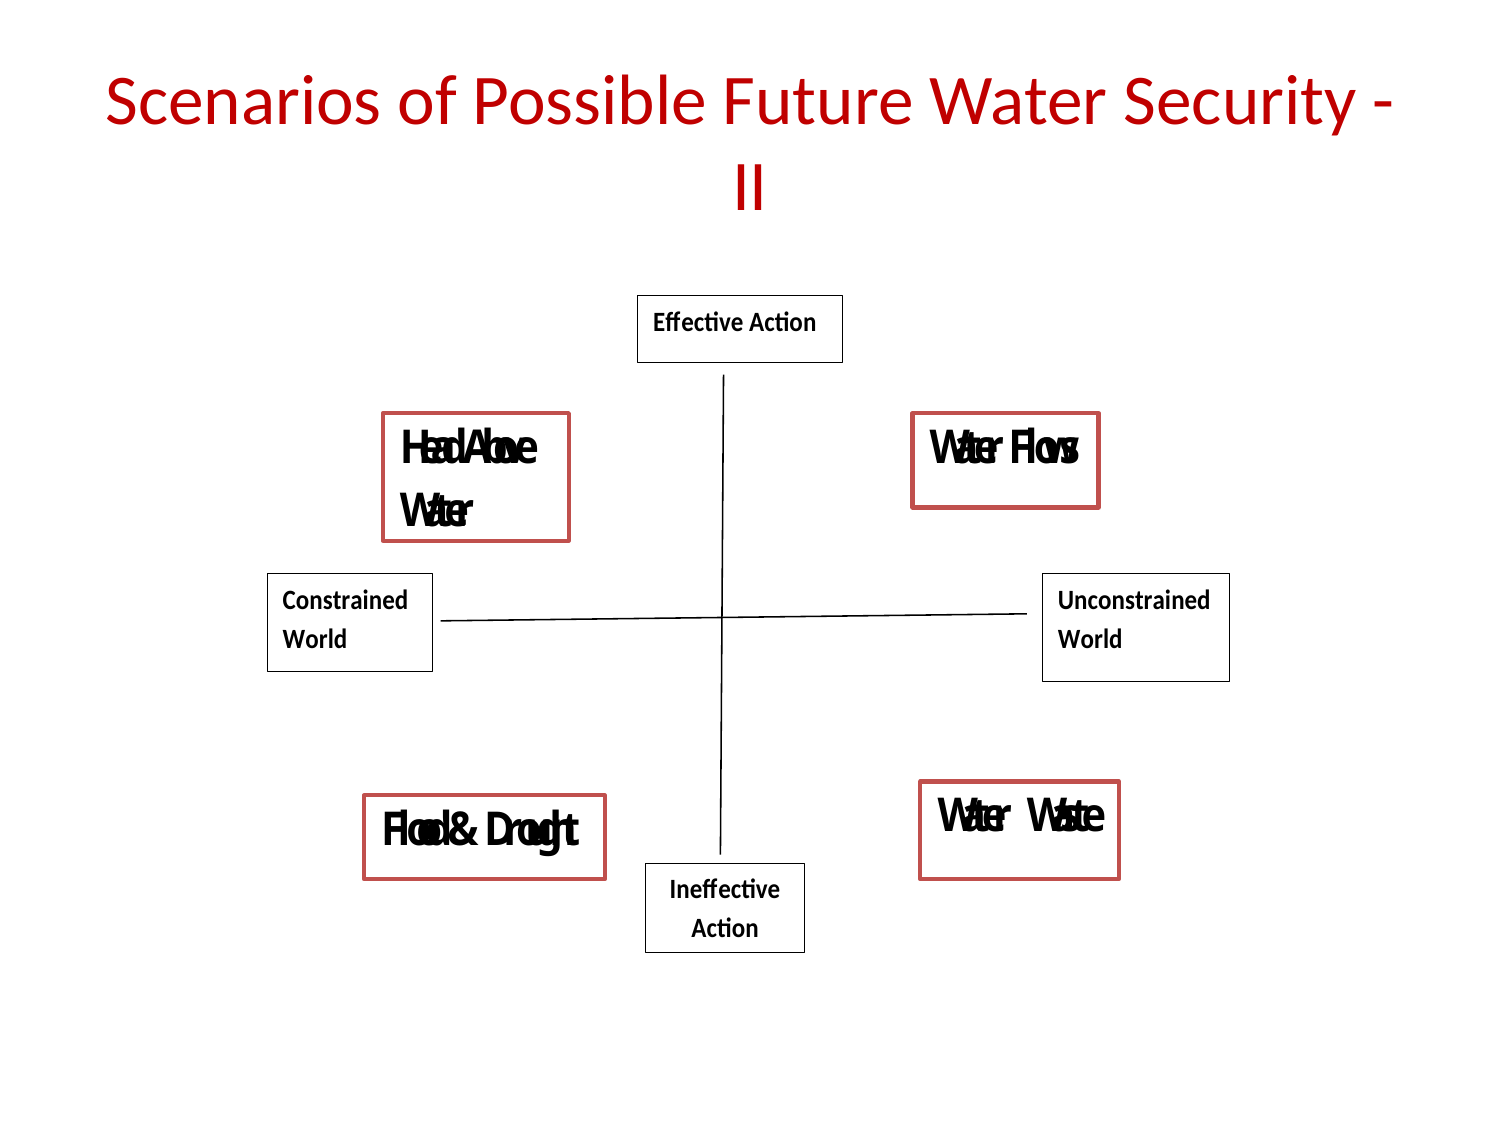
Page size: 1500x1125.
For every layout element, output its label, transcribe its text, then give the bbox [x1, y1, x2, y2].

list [266, 231, 1234, 959]
title Scenarios of Possible Future Water Security - II [75, 45, 1425, 233]
